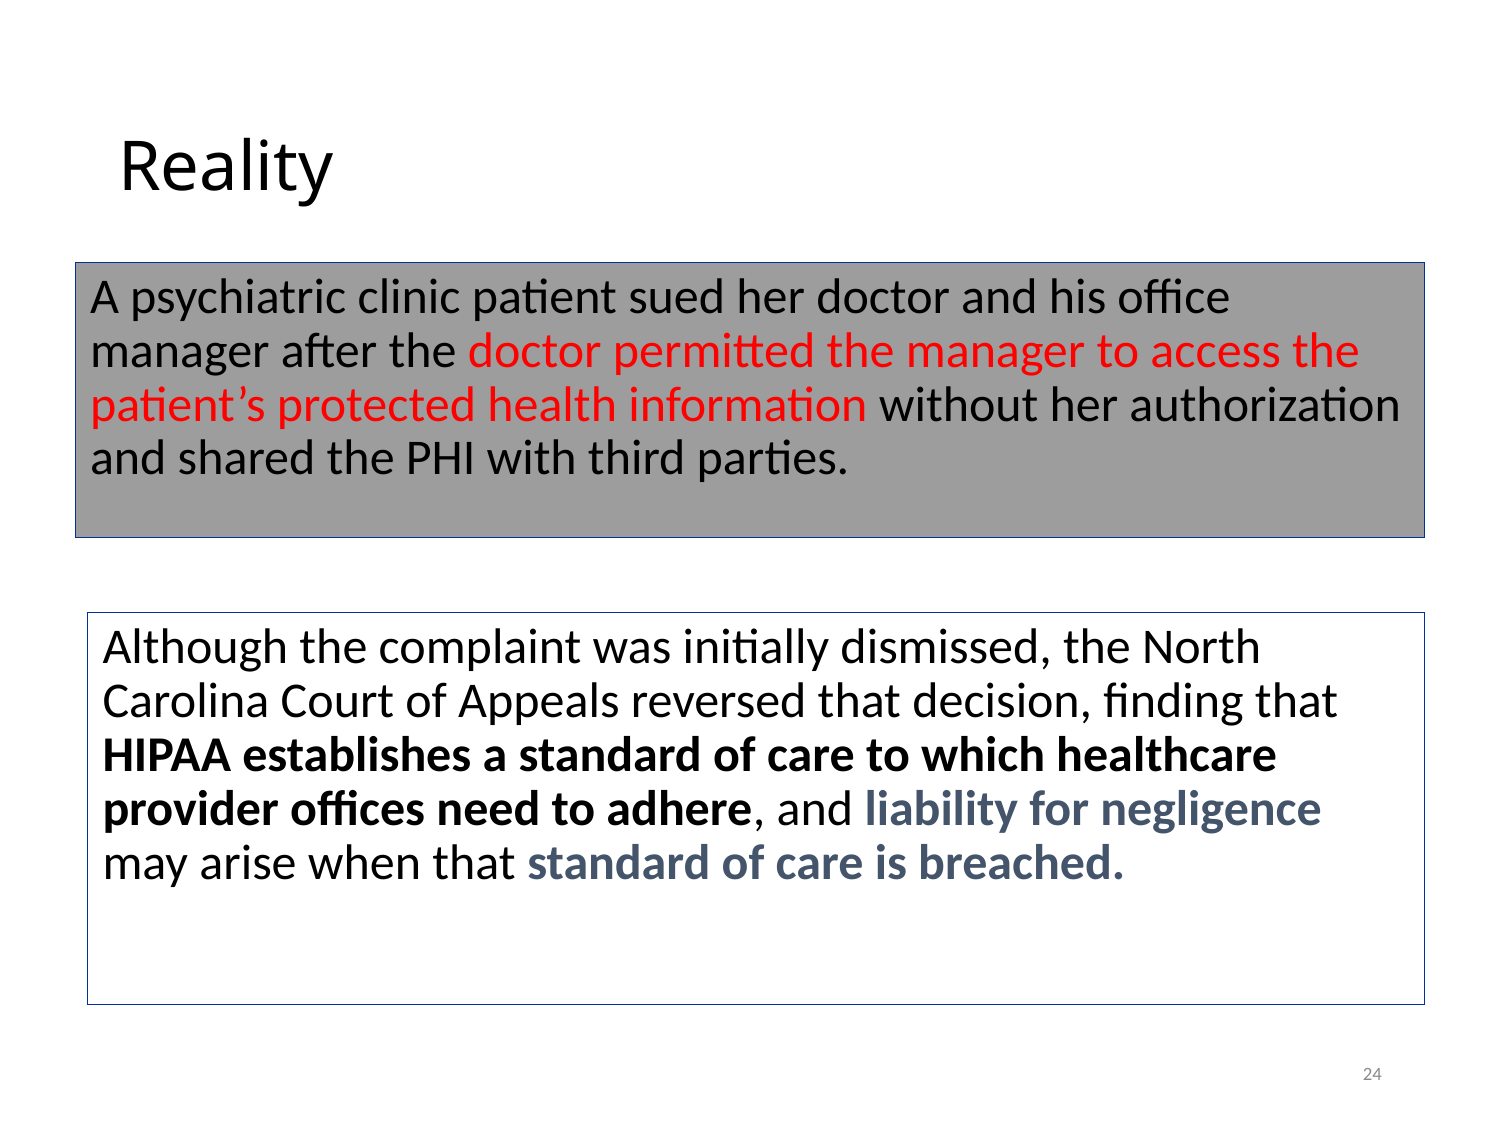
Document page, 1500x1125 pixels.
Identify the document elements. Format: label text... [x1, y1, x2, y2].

slide_number 24 [1059, 1042, 1397, 1103]
title Reality [103, 59, 1397, 262]
list A psychiatric clinic patient sued her doctor and his office manager after the doctor permitted the manager to access the patient’s protected health information without her authorization and shared the PHI with third parties. [75, 262, 1425, 538]
list Although the complaint was initially dismissed, the North Carolina Court of Appeals reversed that decision, finding that HIPAA establishes a standard of care to which healthcare provider offices need to adhere, and liability for negligence may arise when that standard of care is breached. [87, 612, 1425, 1005]
